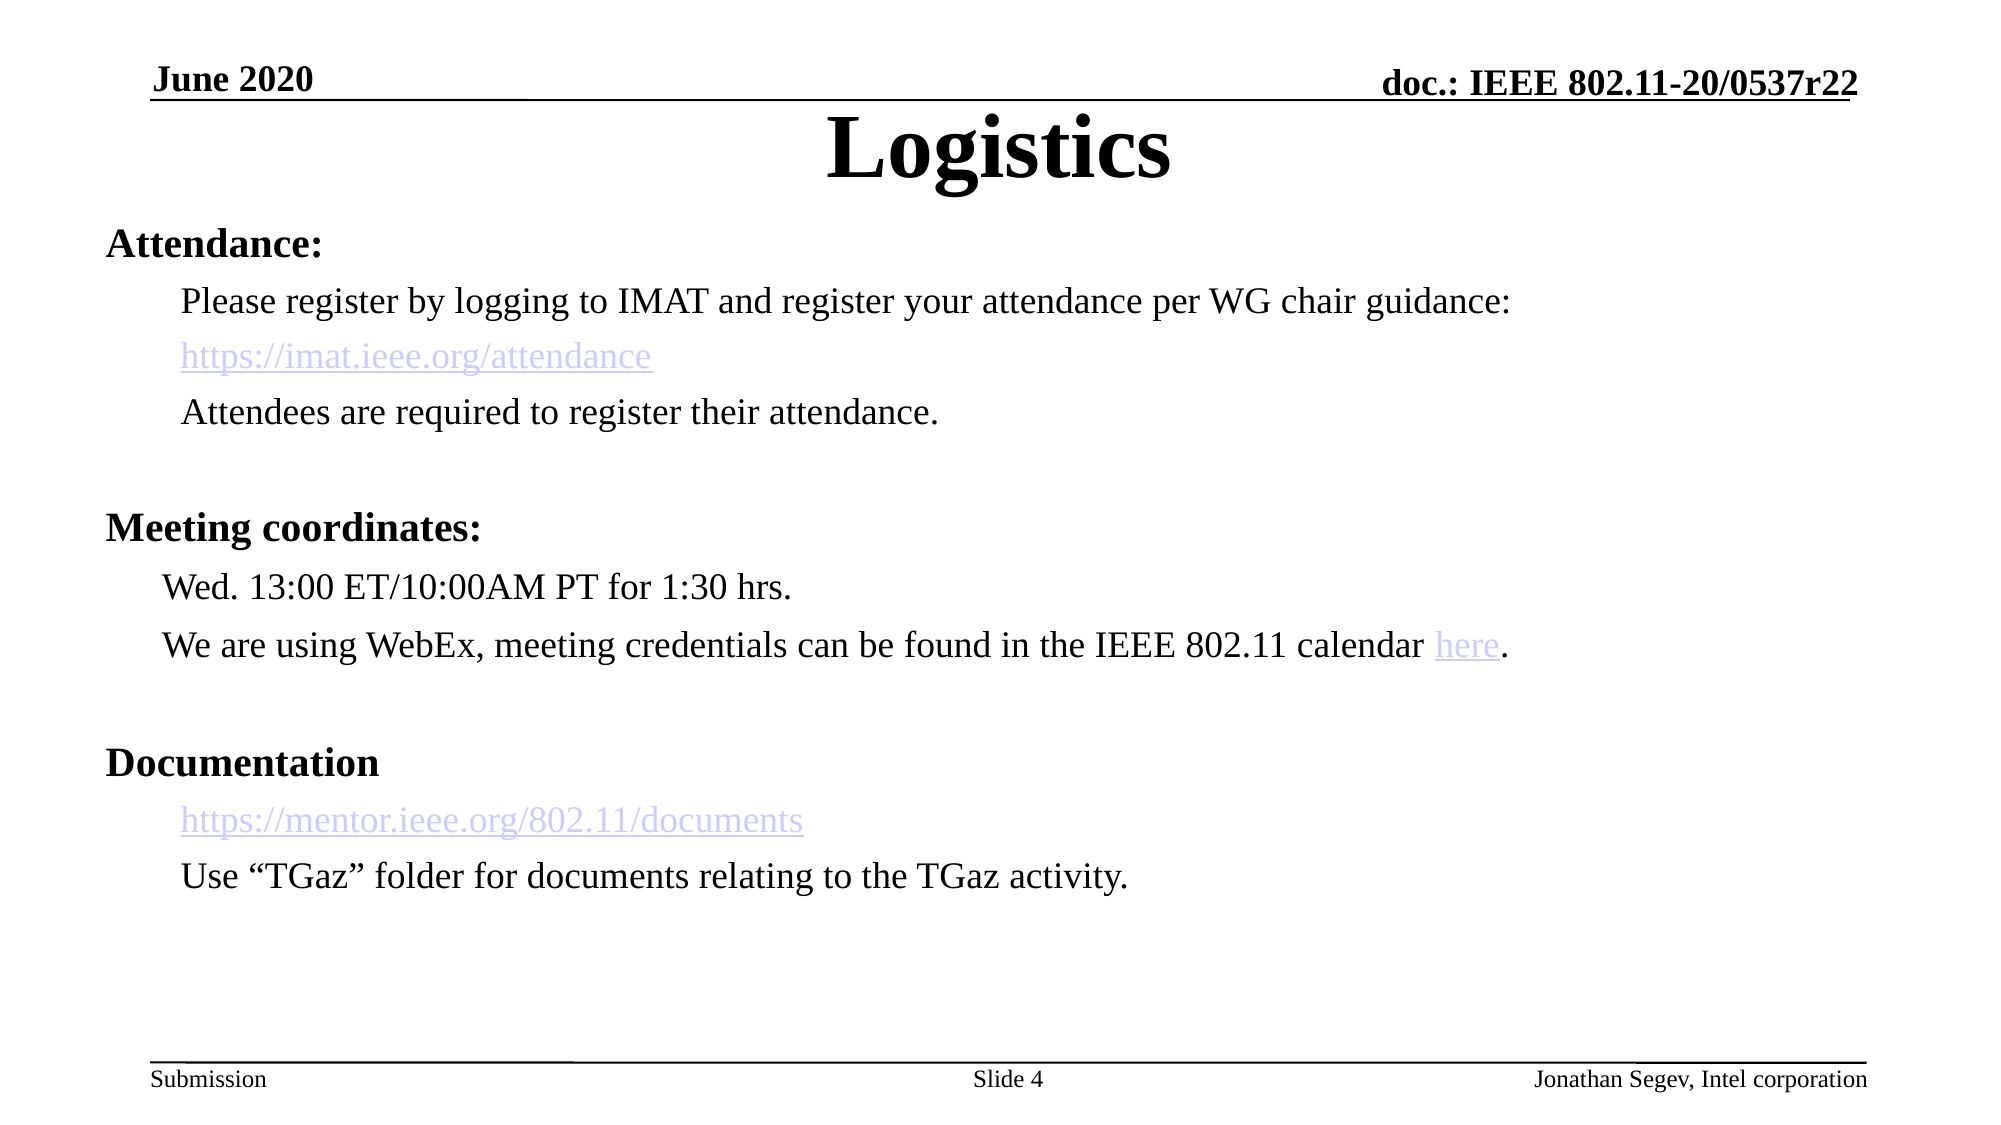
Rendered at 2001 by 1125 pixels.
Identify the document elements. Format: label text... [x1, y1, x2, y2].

footer Jonathan Segev, Intel corporation [1171, 1061, 1869, 1093]
slide_number Slide 4 [950, 1061, 1067, 1123]
list Attendance: Please register by logging to IMAT and register your attendance per WG chair guidance: https://imat.ieee.org/attendance Attendees are required to register their attendance. Meeting coordinates: Wed. 13:00 ET/10:00AM PT for 1:30 hrs. We are using WebEx, meeting credentials can be found in the IEEE 802.11 calendar here. Documentation https://mentor.ieee.org/802.11/documents Use “TGaz” folder for documents relating to the TGaz activity. [90, 207, 1898, 1000]
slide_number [152, 54, 563, 100]
title Logistics [149, 112, 1850, 170]
